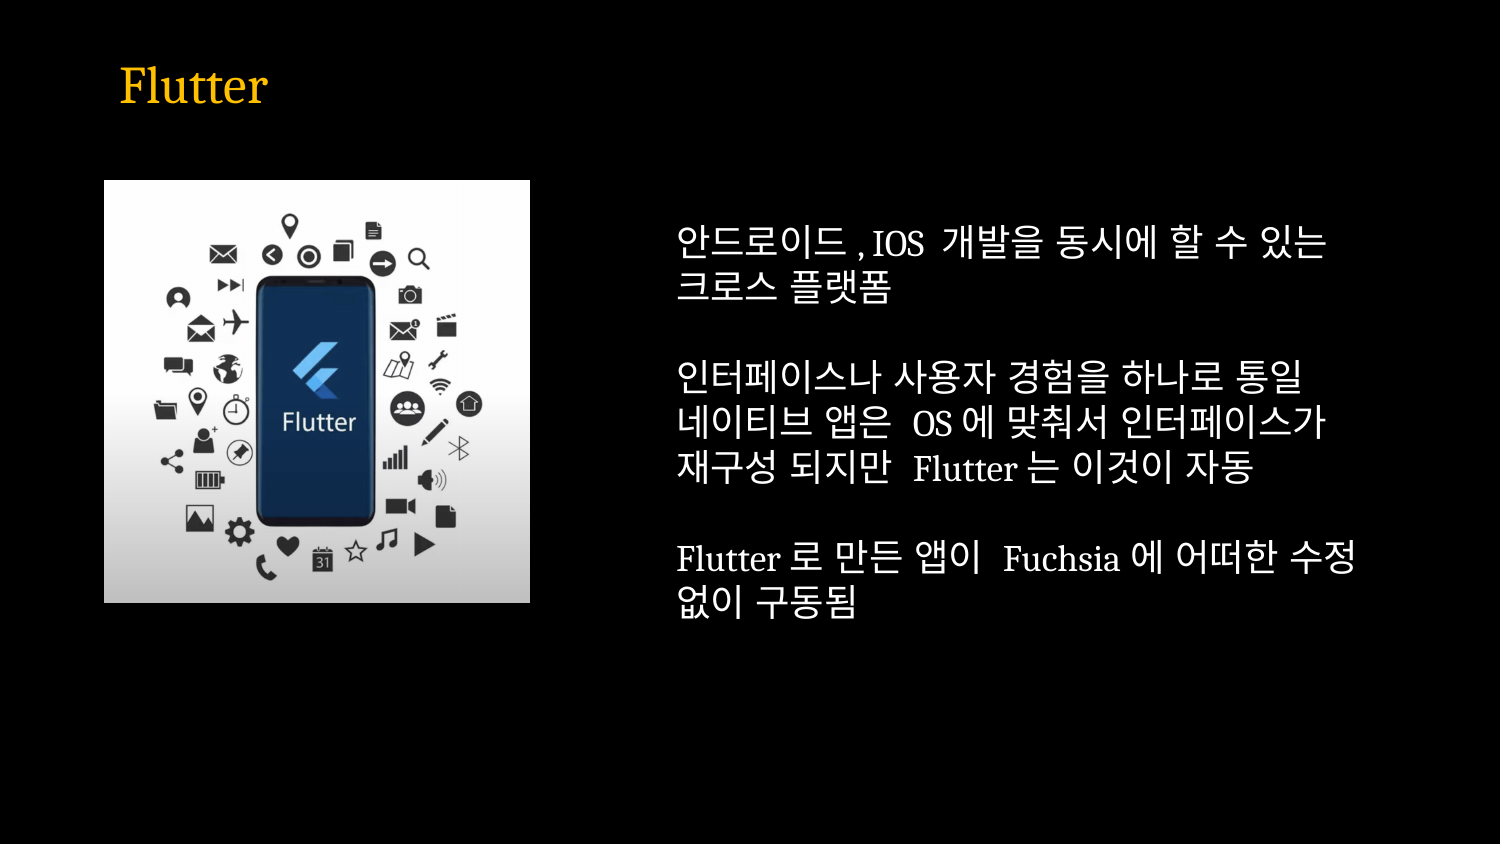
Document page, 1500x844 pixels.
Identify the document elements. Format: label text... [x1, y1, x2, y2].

picture [104, 180, 530, 603]
text_box 안드로이드, IOS 개발을 동시에 할 수 있는 크로스 플랫폼 인터페이스나 사용자 경험을 하나로 통일 네이티브 앱은 OS에 맞춰서 인터페이스가 재구성 되지만 Flutter는 이것이 자동 Flutter로 만든 앱이 Fuchsia에 어떠한 수정 없이 구동됨 [661, 211, 1451, 676]
title Flutter [104, 49, 1270, 181]
